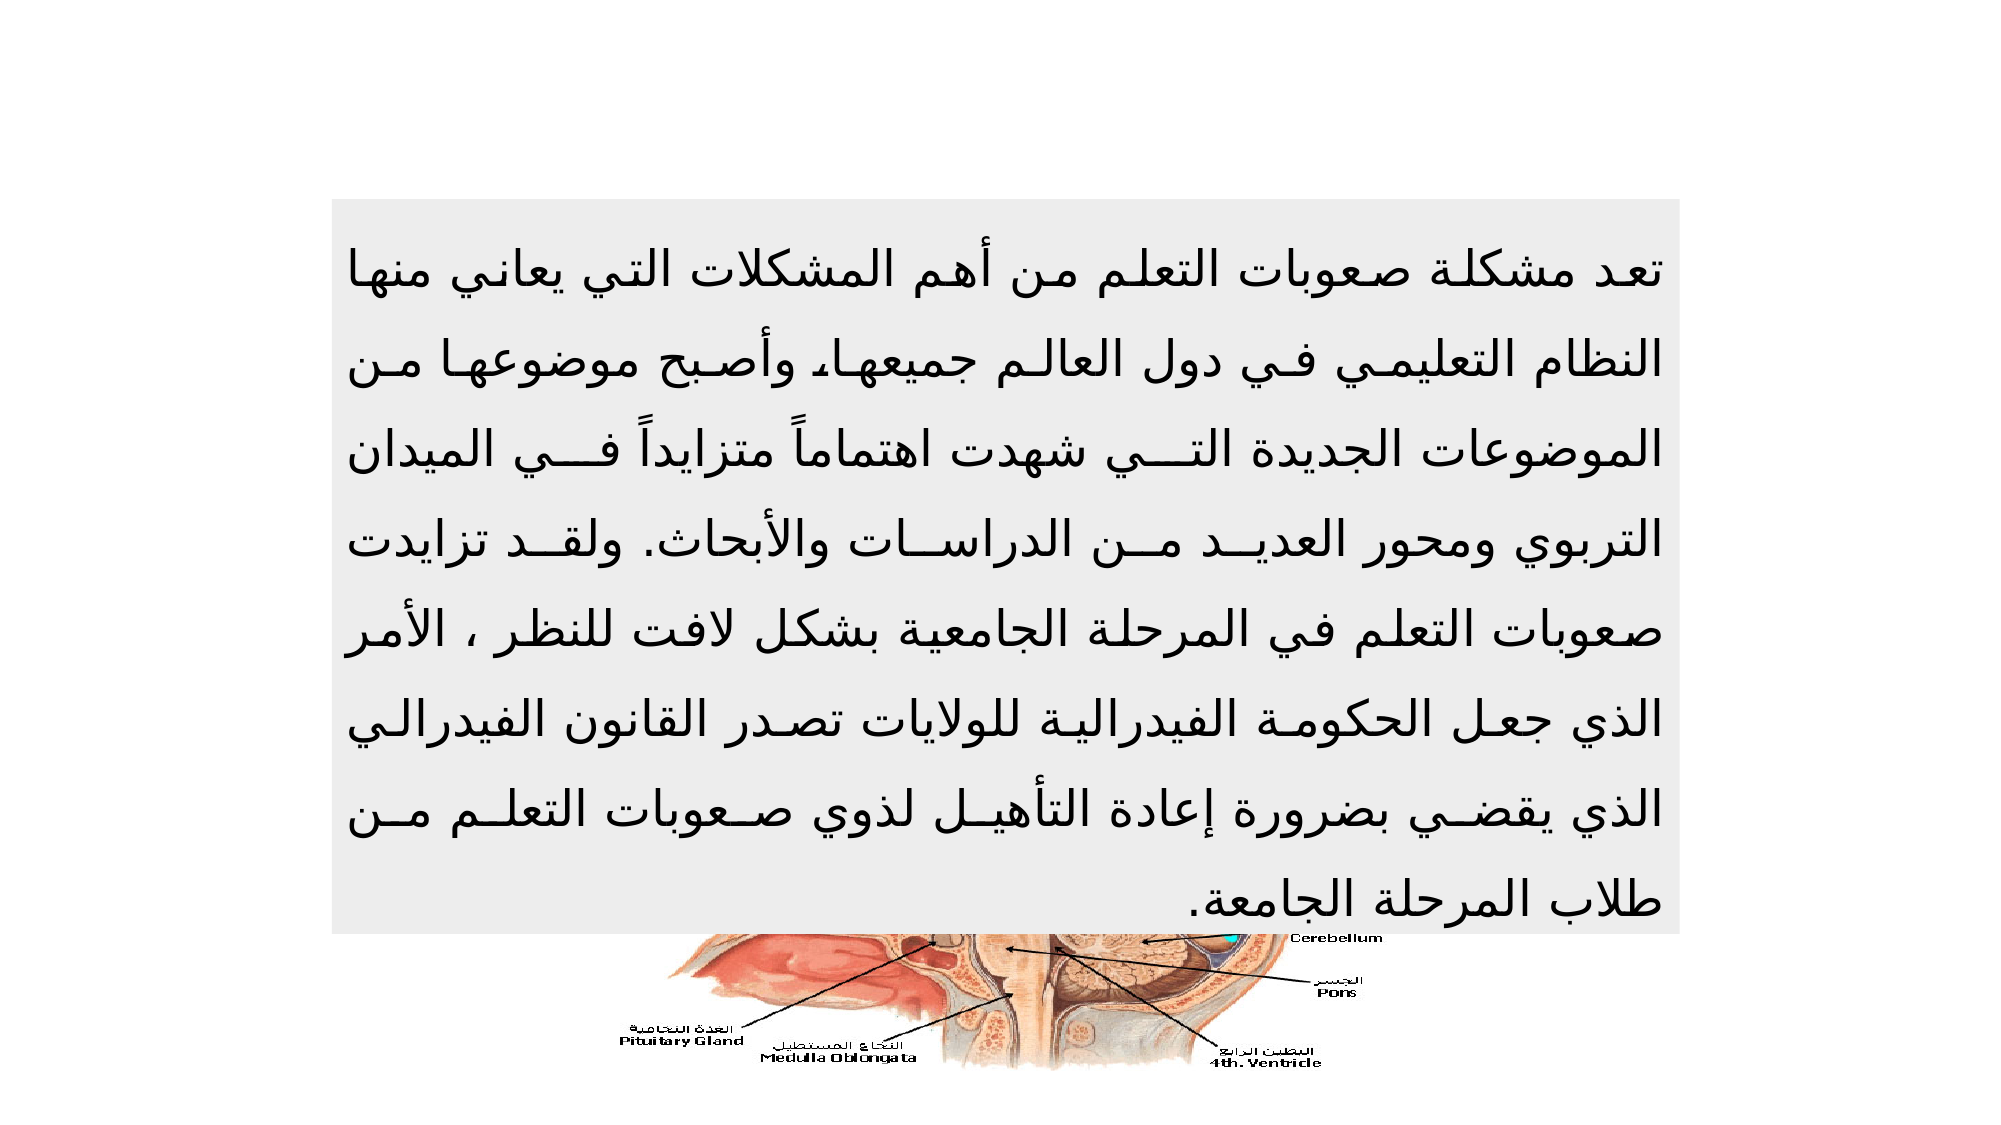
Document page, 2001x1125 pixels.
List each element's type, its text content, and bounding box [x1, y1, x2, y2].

picture [566, 726, 1387, 1079]
text_box تعد مشكلة صعوبات التعلم من أهم المشكلات التي يعاني منها النظام التعليمي في دول العالم جميعها، وأصبح موضوعها من الموضوعات الجديدة التي شهدت اهتماماً متزايداً في الميدان التربوي ومحور العديد من الدراسات والأبحاث. ولقد تزايدت صعوبات التعلم في المرحلة الجامعية بشكل لافت للنظر ، الأمر الذي جعل الحكومة الفيدرالية للولايات تصدر القانون الفيدرالي الذي يقضي بضرورة إعادة التأهيل لذوي صعوبات التعلم من طلاب المرحلة الجامعة. [331, 199, 1680, 934]
